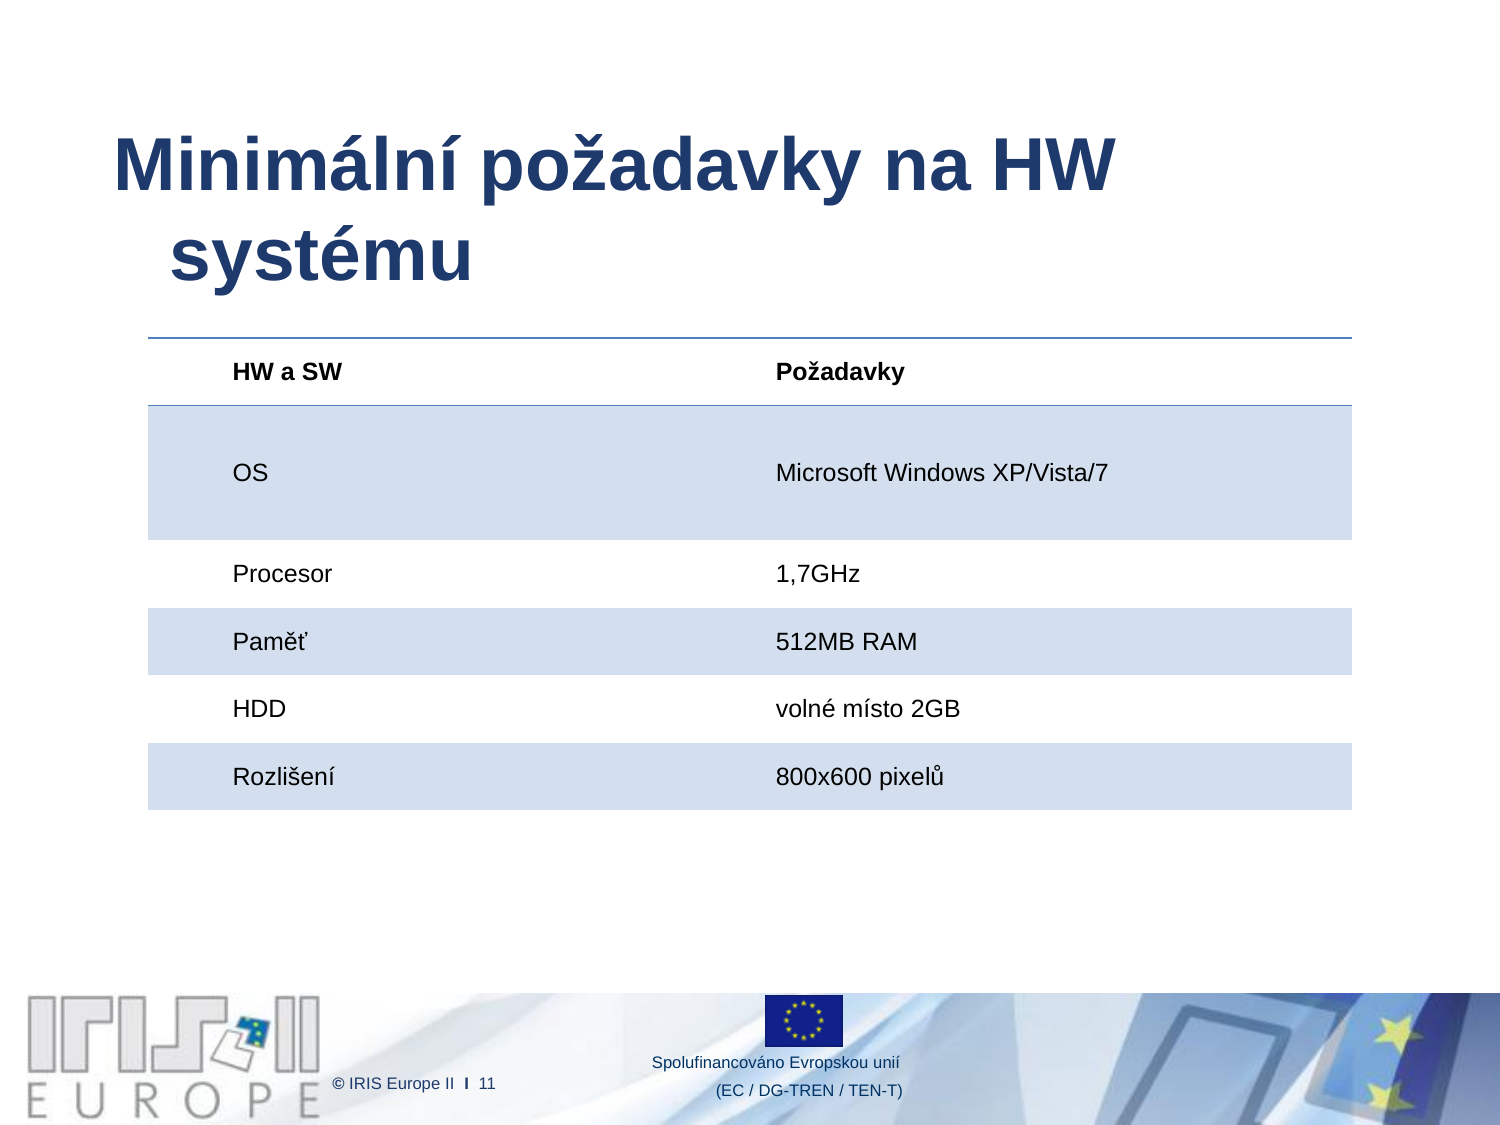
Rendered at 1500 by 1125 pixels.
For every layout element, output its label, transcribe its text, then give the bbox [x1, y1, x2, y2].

table_cell Procesor [148, 540, 691, 608]
table_cell HDD [148, 675, 691, 743]
table_cell Microsoft Windows XP/Vista/7 [691, 406, 1352, 540]
picture [0, 993, 1500, 1125]
title Minimální požadavky na HW systému [98, 152, 1398, 260]
table_cell 512MB RAM [691, 608, 1352, 675]
table_header Požadavky [691, 339, 1352, 405]
table_cell Rozlišení [148, 743, 691, 810]
table_cell Paměť [148, 608, 691, 675]
table_cell OS [148, 406, 691, 540]
table_cell 800x600 pixelů [691, 743, 1352, 810]
table_cell 1,7GHz [691, 540, 1352, 608]
table_header HW a SW [148, 339, 691, 405]
table_cell volné místo 2GB [691, 675, 1352, 743]
